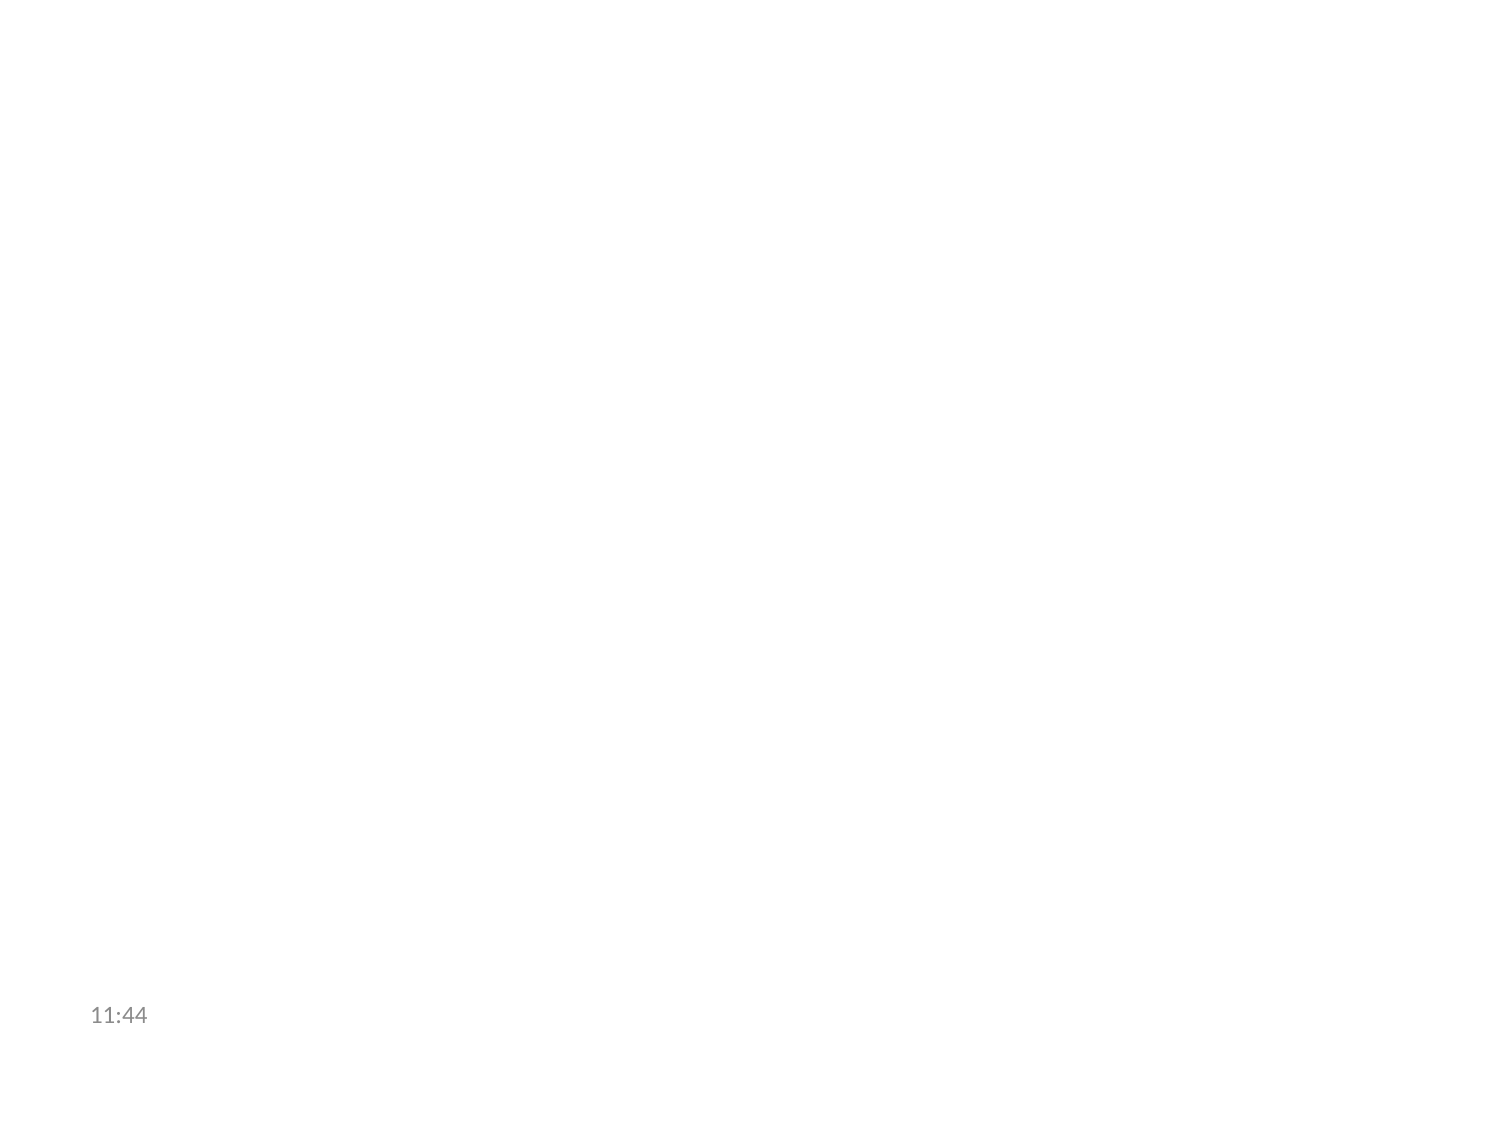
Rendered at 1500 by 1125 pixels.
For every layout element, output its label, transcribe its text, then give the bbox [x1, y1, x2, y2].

text_box 15:35 [75, 983, 425, 1044]
